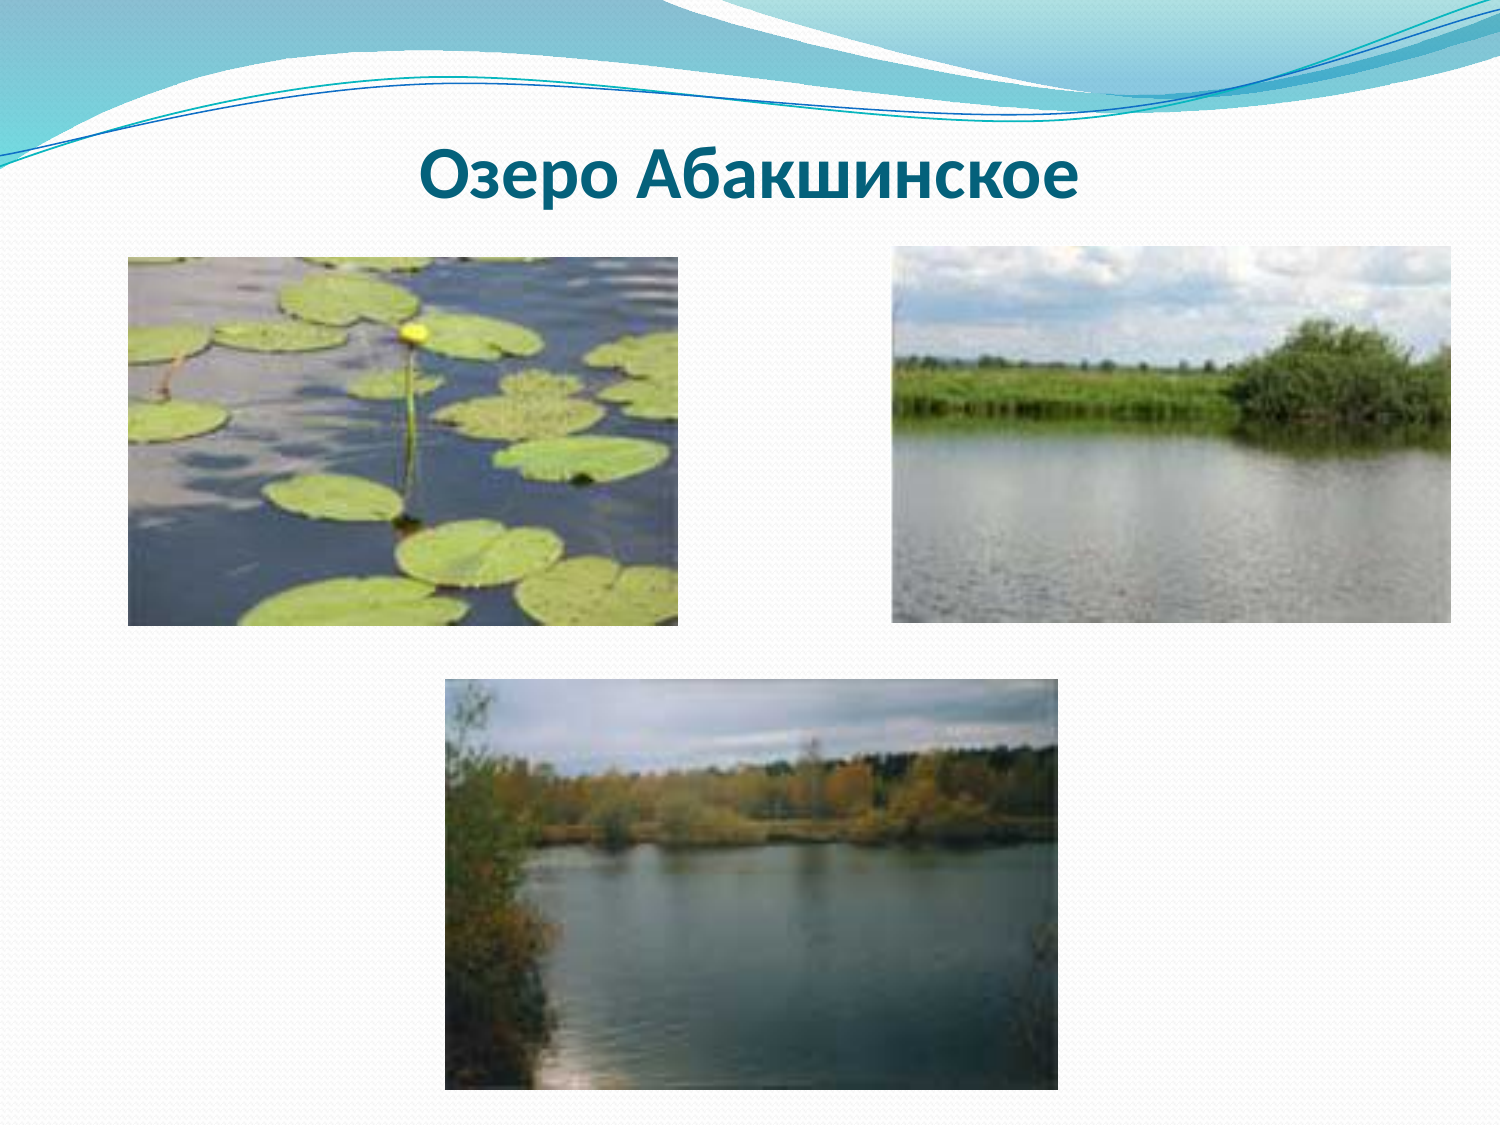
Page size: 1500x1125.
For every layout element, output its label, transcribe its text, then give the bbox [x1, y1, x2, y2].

title Озеро Абакшинское [75, 115, 1425, 304]
picture [890, 245, 1451, 623]
picture [445, 679, 1058, 1091]
picture [128, 257, 678, 626]
